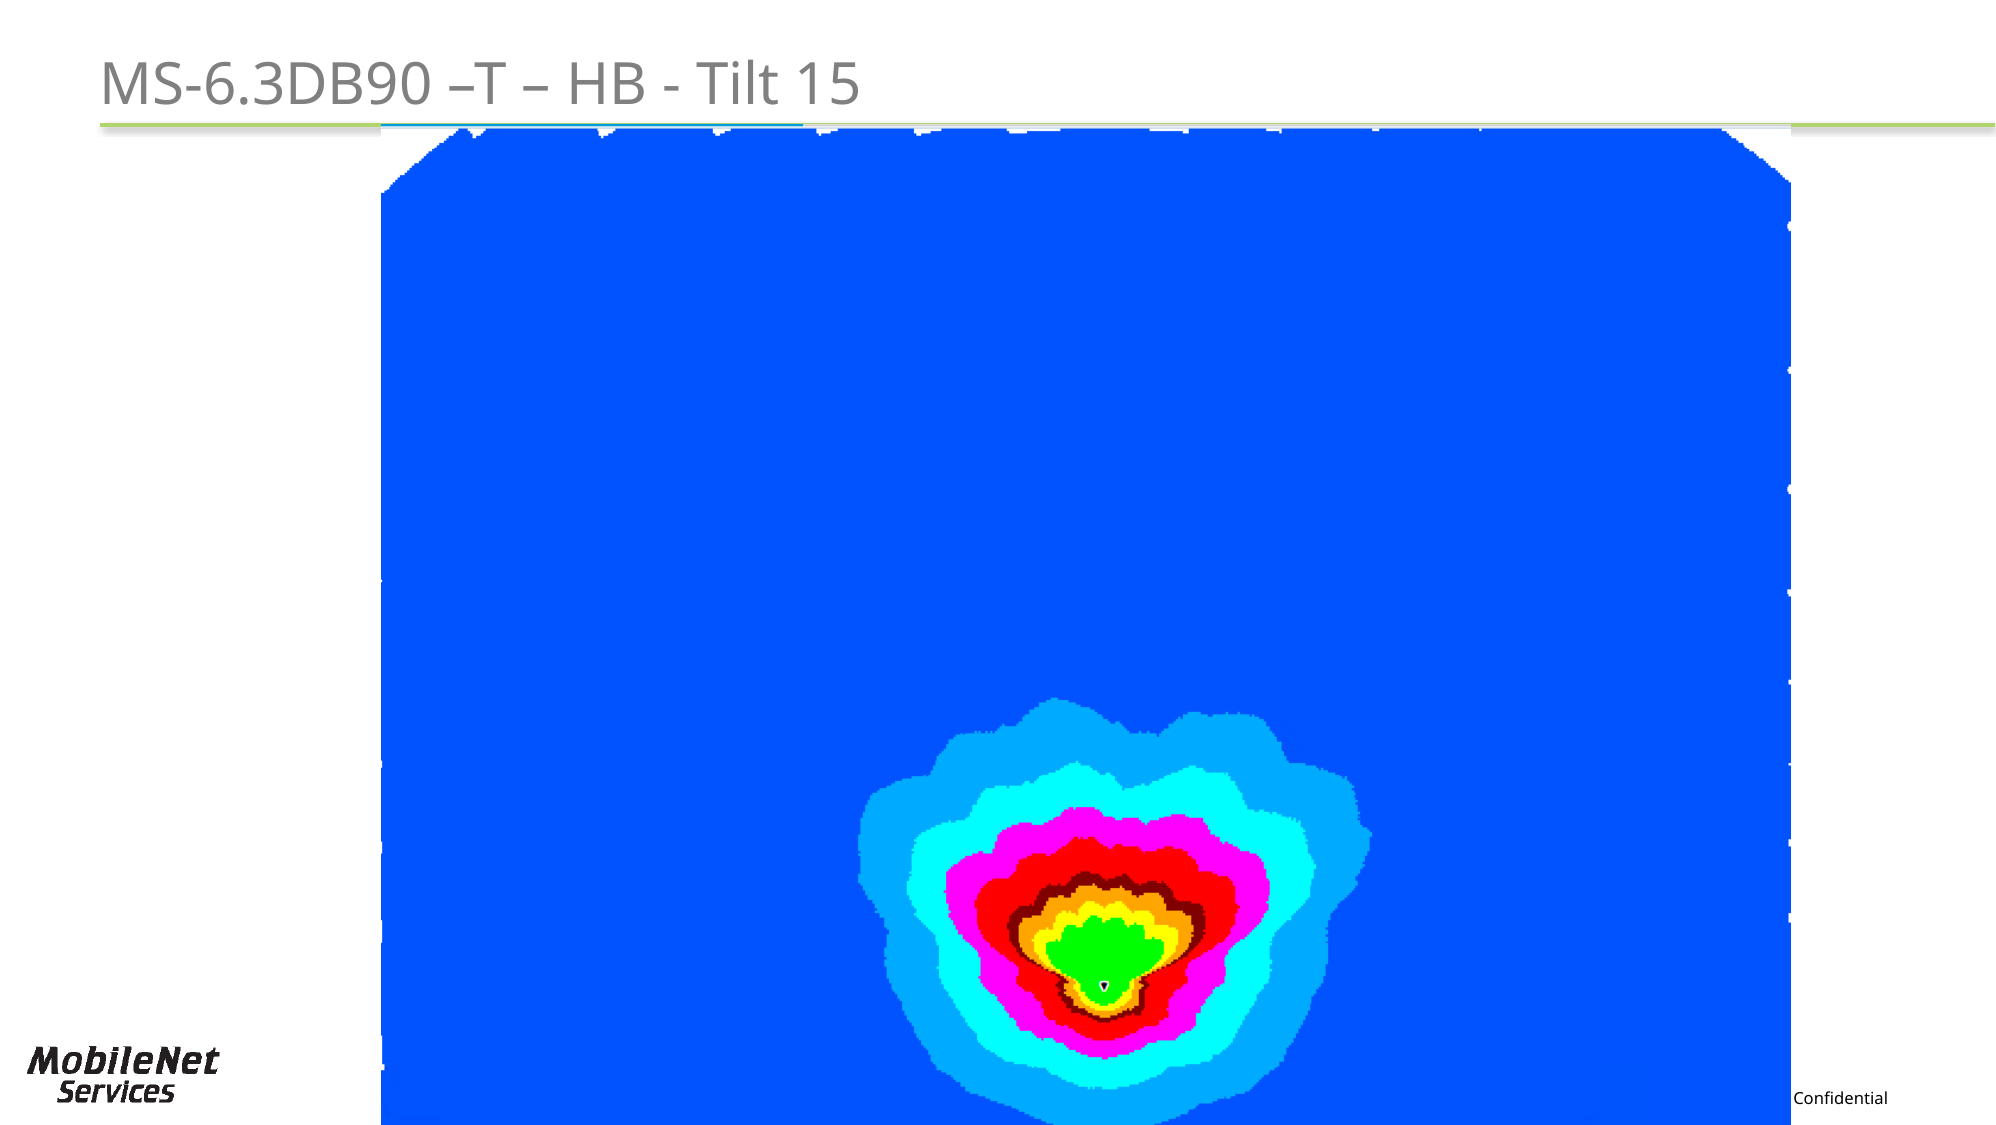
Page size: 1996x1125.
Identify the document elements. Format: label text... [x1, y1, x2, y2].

picture [19, 1037, 226, 1113]
title MS-6.3DB90 –T – HB - Tilt 15 [85, 0, 1881, 175]
picture [380, 124, 1791, 1125]
picture [908, 764, 1315, 1088]
